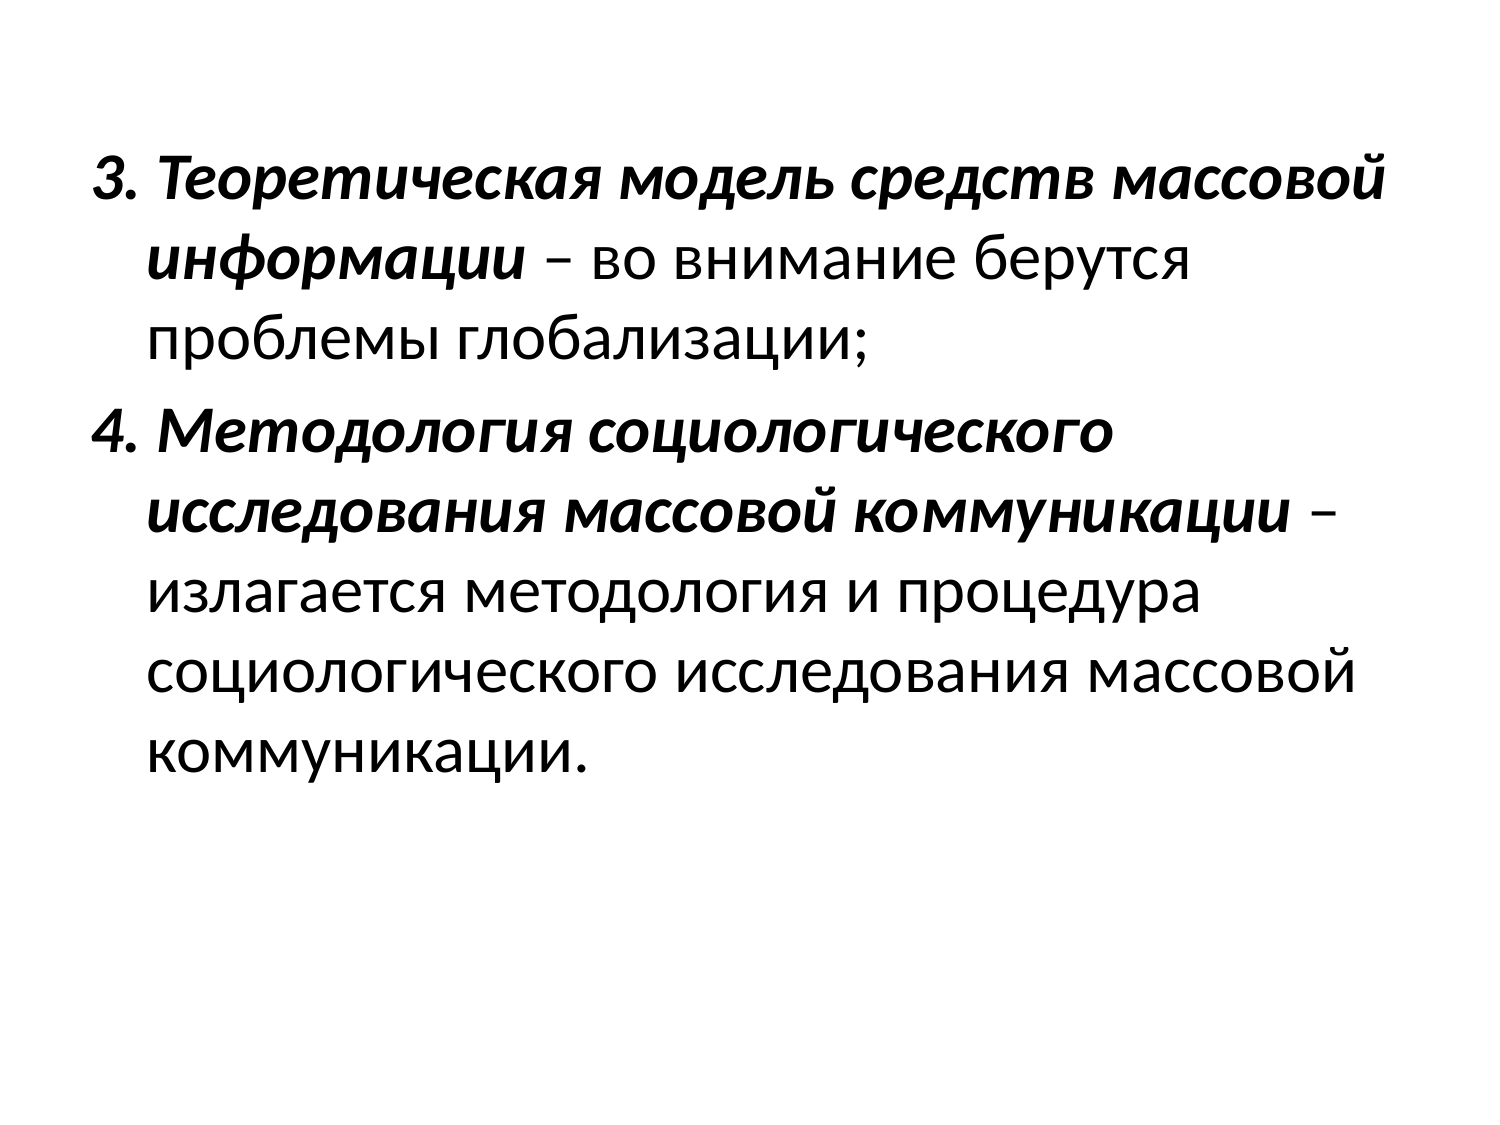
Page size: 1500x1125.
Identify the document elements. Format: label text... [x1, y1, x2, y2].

list 3. Теоретическая модель средств массовой информации – во внимание берутся проблемы глобализации; 4. Методология социологического исследования массовой коммуникации – излагается методология и процедура социологического исследования массовой коммуникации. [75, 125, 1425, 1005]
